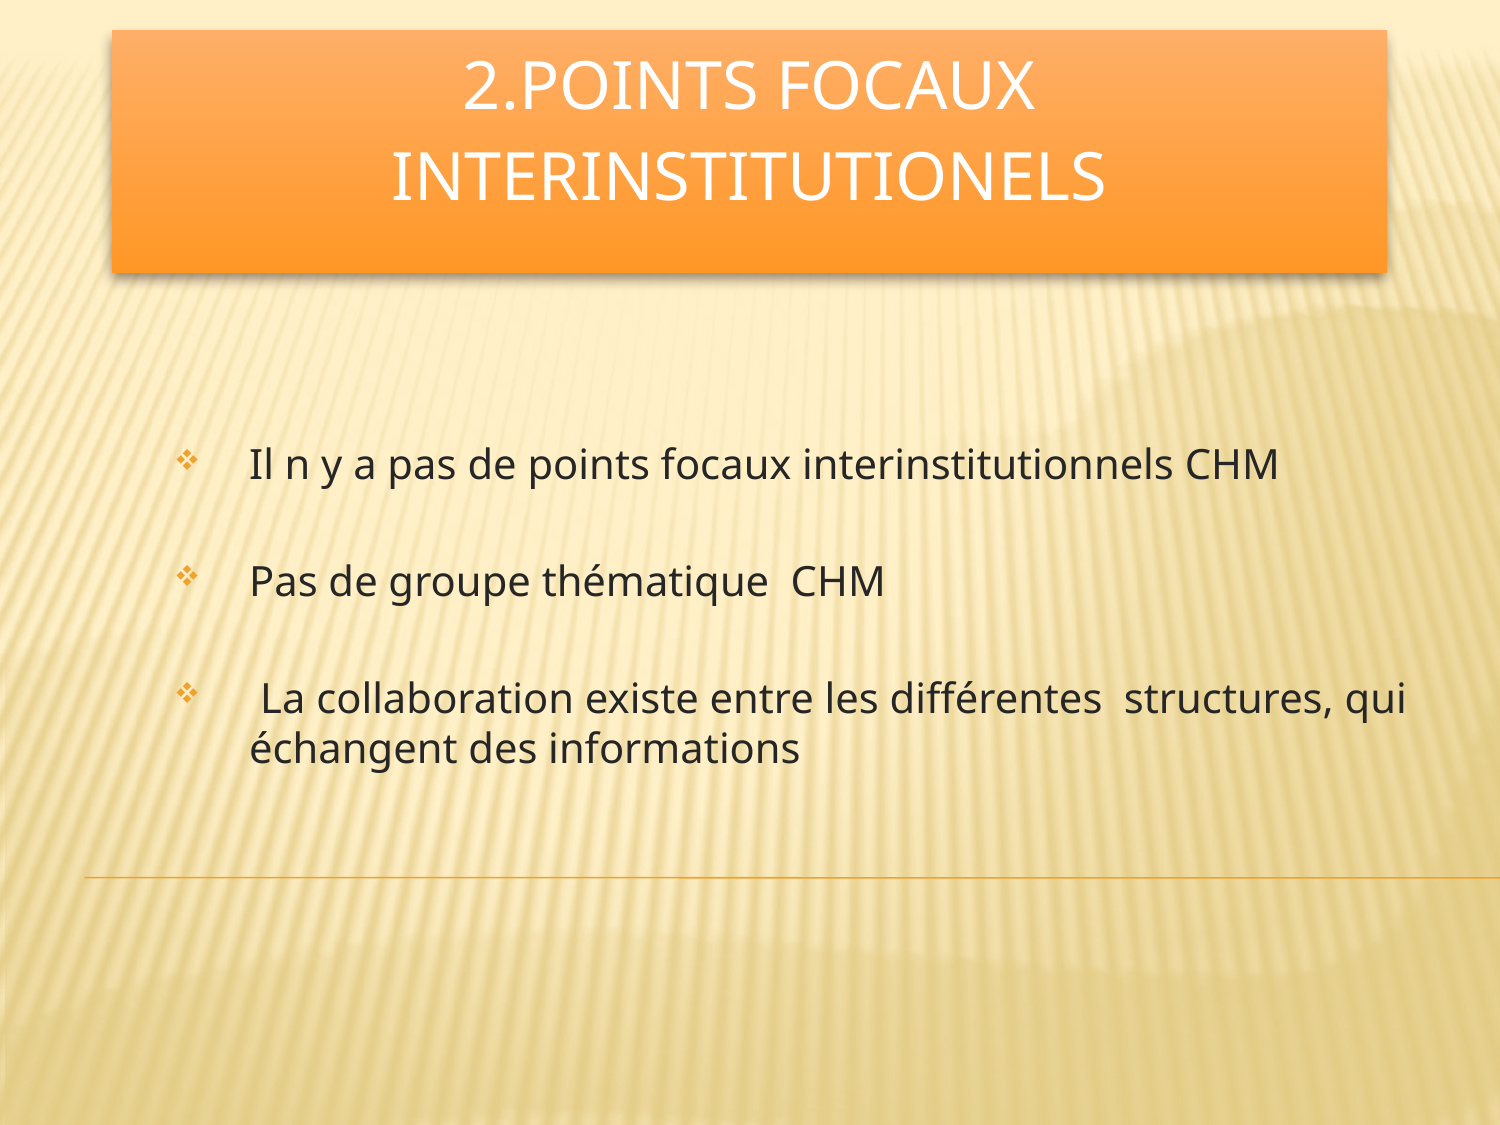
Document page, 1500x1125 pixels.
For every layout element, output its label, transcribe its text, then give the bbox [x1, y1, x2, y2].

subtitle Il n y a pas de points focaux interinstitutionnels CHM Pas de groupe thématique CHM La collaboration existe entre les différentes structures, qui échangent des informations [159, 491, 1459, 780]
title 2.POINTs FOCAUX INTERINSTITUTIONELS [112, 30, 1388, 273]
